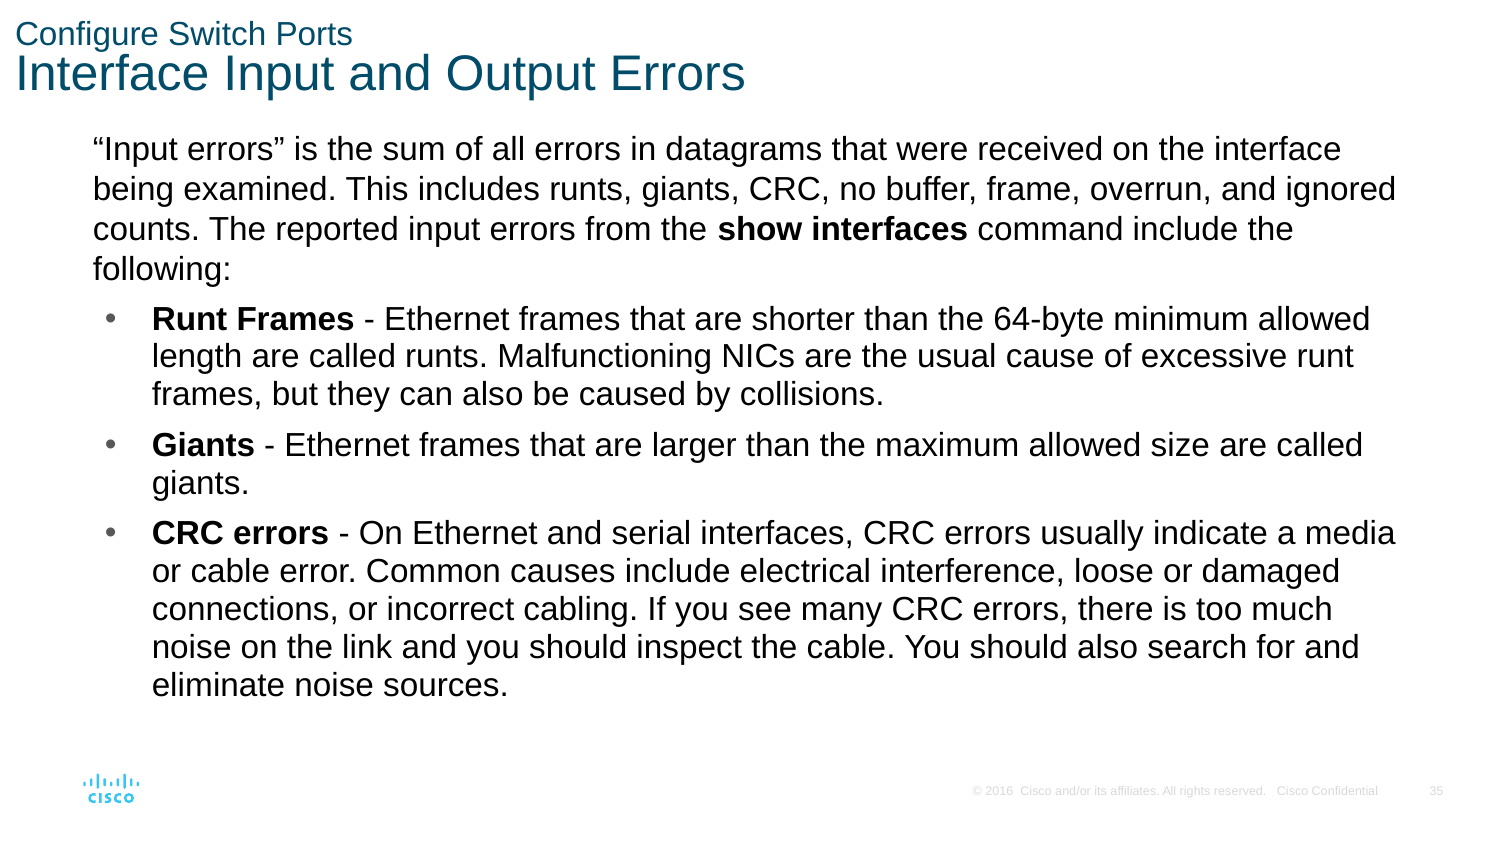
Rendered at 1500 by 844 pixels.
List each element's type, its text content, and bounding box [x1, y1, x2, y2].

title Configure Switch Ports Interface Input and Output Errors [0, 0, 1369, 121]
list “Input errors” is the sum of all errors in datagrams that were received on the interface being examined. This includes runts, giants, CRC, no buffer, frame, overrun, and ignored counts. The reported input errors from the show interfaces command include the following: Runt Frames - Ethernet frames that are shorter than the 64-byte minimum allowed length are called runts. Malfunctioning NICs are the usual cause of excessive runt frames, but they can also be caused by collisions. Giants - Ethernet frames that are larger than the maximum allowed size are called giants. CRC errors - On Ethernet and serial interfaces, CRC errors usually indicate a media or cable error. Common causes include electrical interference, loose or damaged connections, or incorrect cabling. If you see many CRC errors, there is too much noise on the link and you should inspect the cable. You should also search for and eliminate noise sources. [77, 120, 1437, 726]
